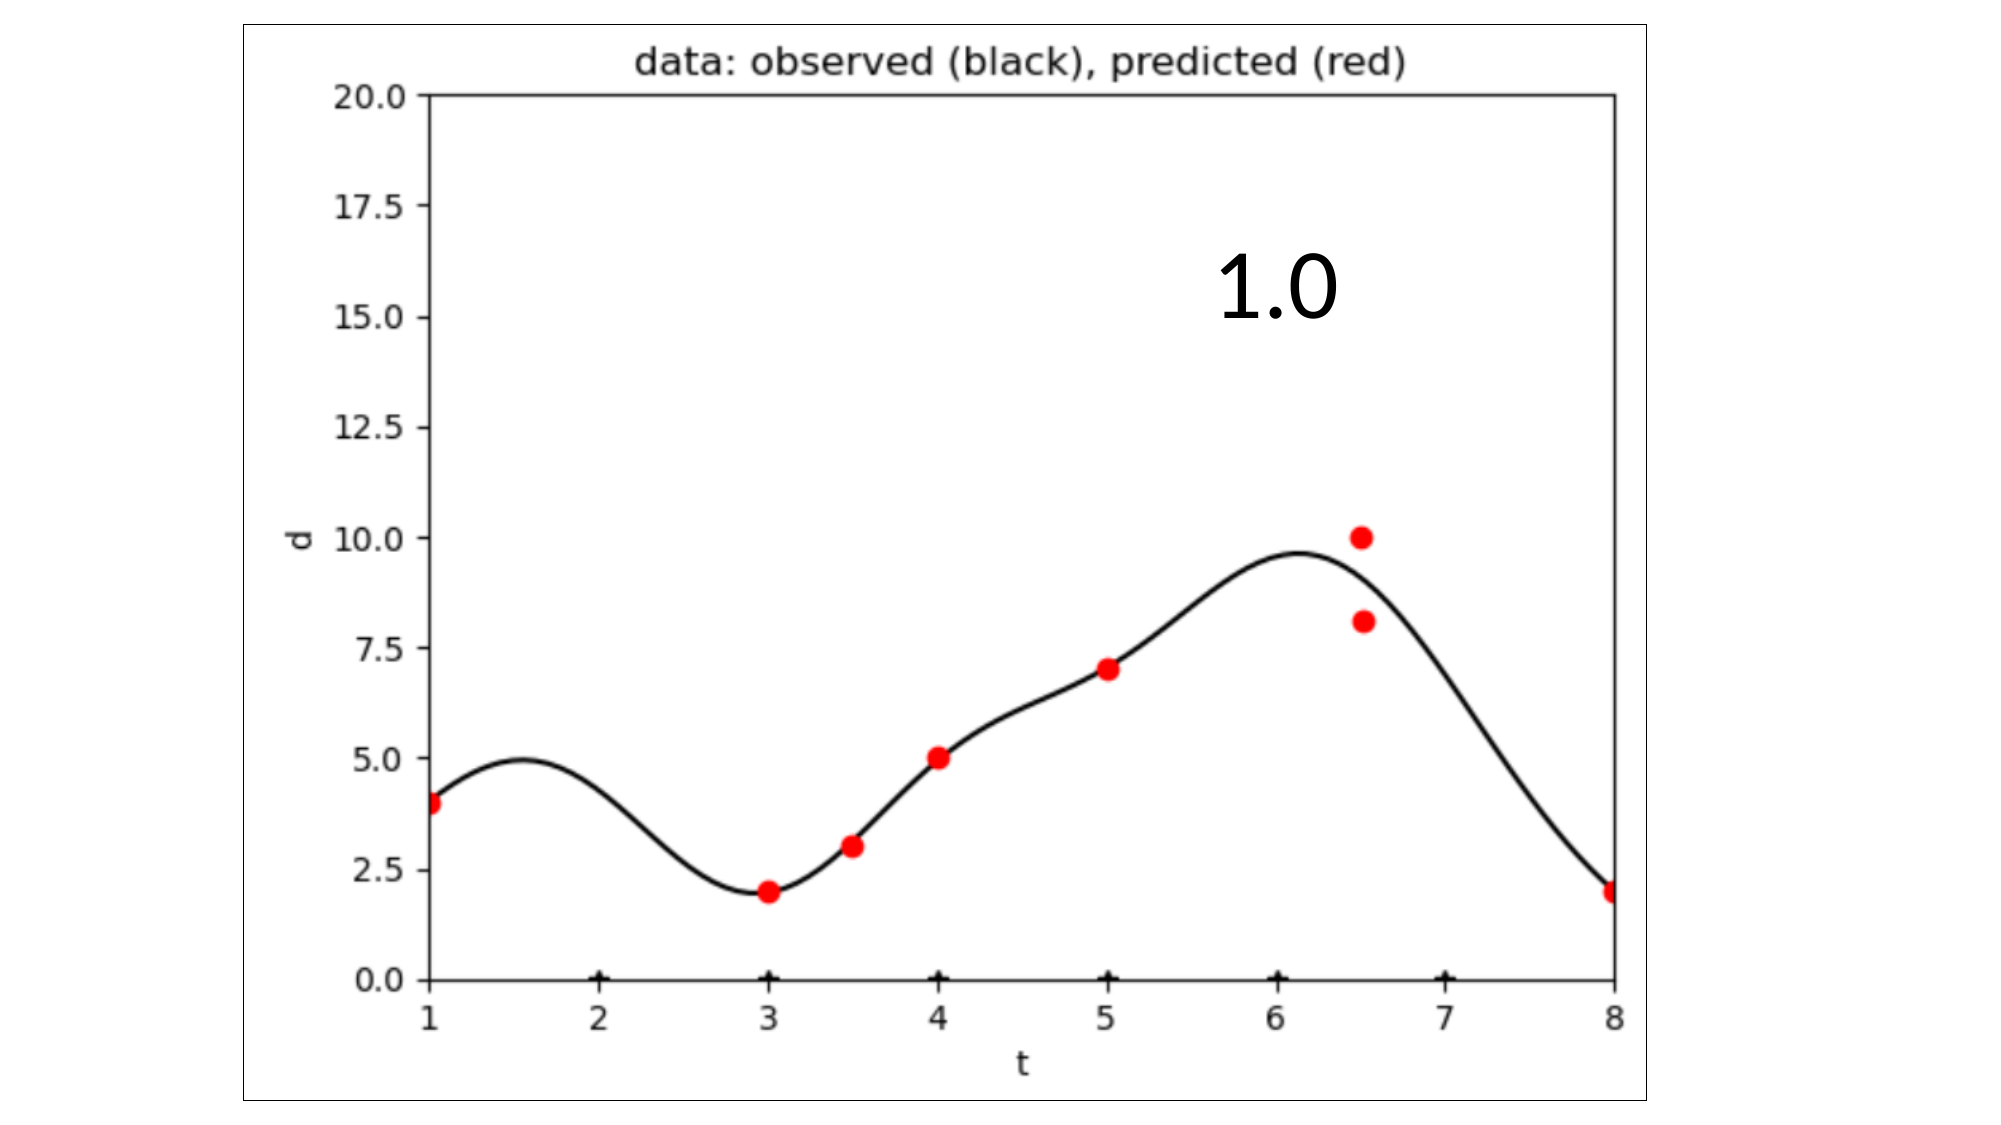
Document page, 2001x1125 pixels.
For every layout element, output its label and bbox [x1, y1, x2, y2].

picture [242, 24, 1647, 1101]
